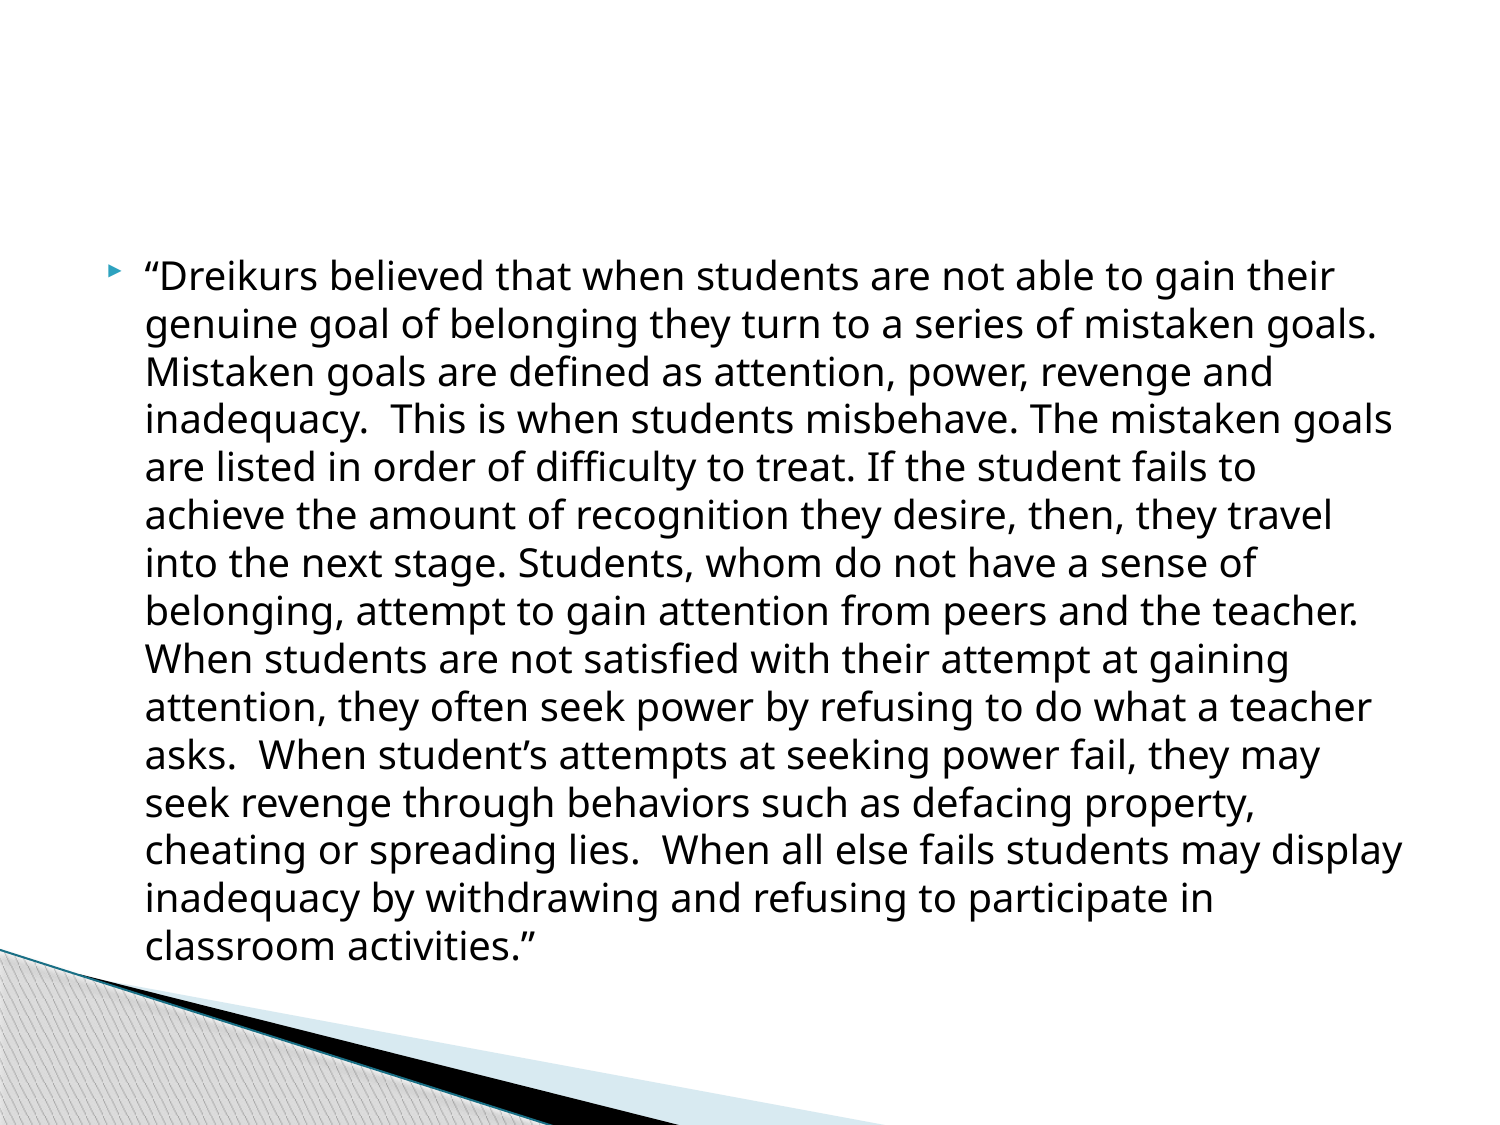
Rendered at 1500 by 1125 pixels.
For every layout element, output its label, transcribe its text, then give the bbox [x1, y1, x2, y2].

list “Dreikurs believed that when students are not able to gain their genuine goal of belonging they turn to a series of mistaken goals. Mistaken goals are defined as attention, power, revenge and inadequacy. This is when students misbehave. The mistaken goals are listed in order of difficulty to treat. If the student fails to achieve the amount of recognition they desire, then, they travel into the next stage. Students, whom do not have a sense of belonging, attempt to gain attention from peers and the teacher. When students are not satisfied with their attempt at gaining attention, they often seek power by refusing to do what a teacher asks. When student’s attempts at seeking power fail, they may seek revenge through behaviors such as defacing property, cheating or spreading lies. When all else fails students may display inadequacy by withdrawing and refusing to participate in classroom activities.” [75, 243, 1425, 986]
